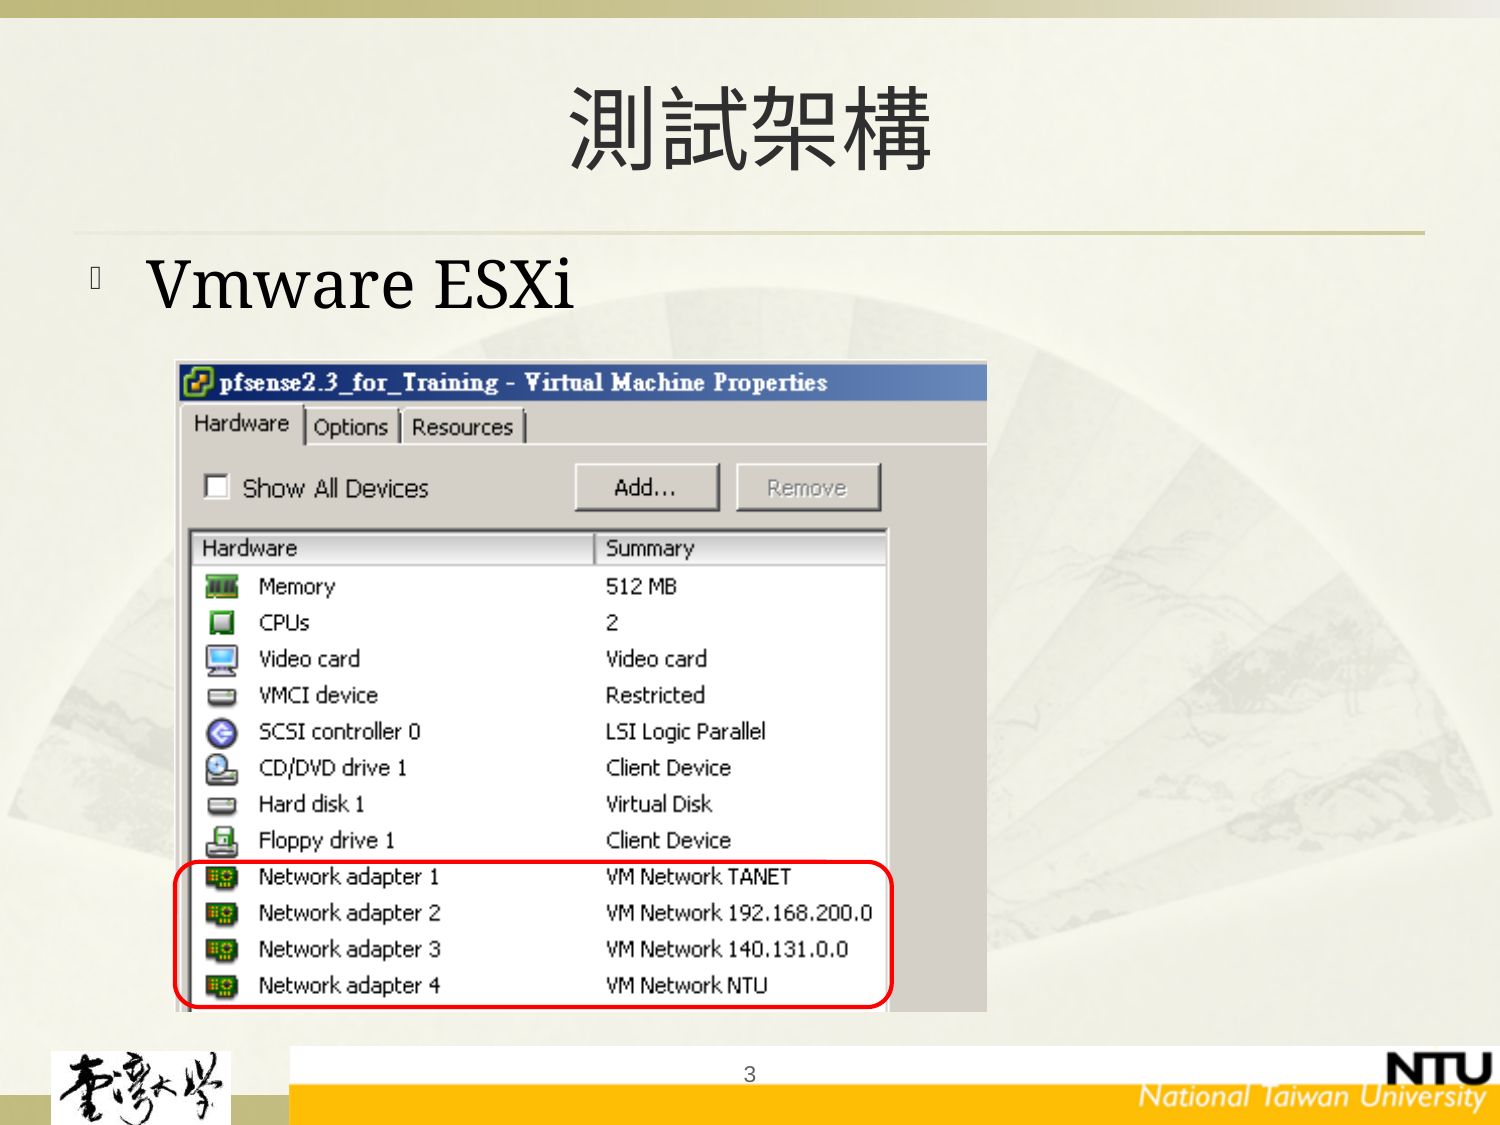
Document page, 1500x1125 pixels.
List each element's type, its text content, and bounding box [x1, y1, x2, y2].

title 測試架構 [75, 45, 1425, 209]
picture [289, 1046, 1500, 1125]
picture [51, 1051, 231, 1125]
list Vmware ESXi [75, 234, 1425, 1032]
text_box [174, 358, 987, 1012]
slide_number 3 [675, 1050, 825, 1097]
